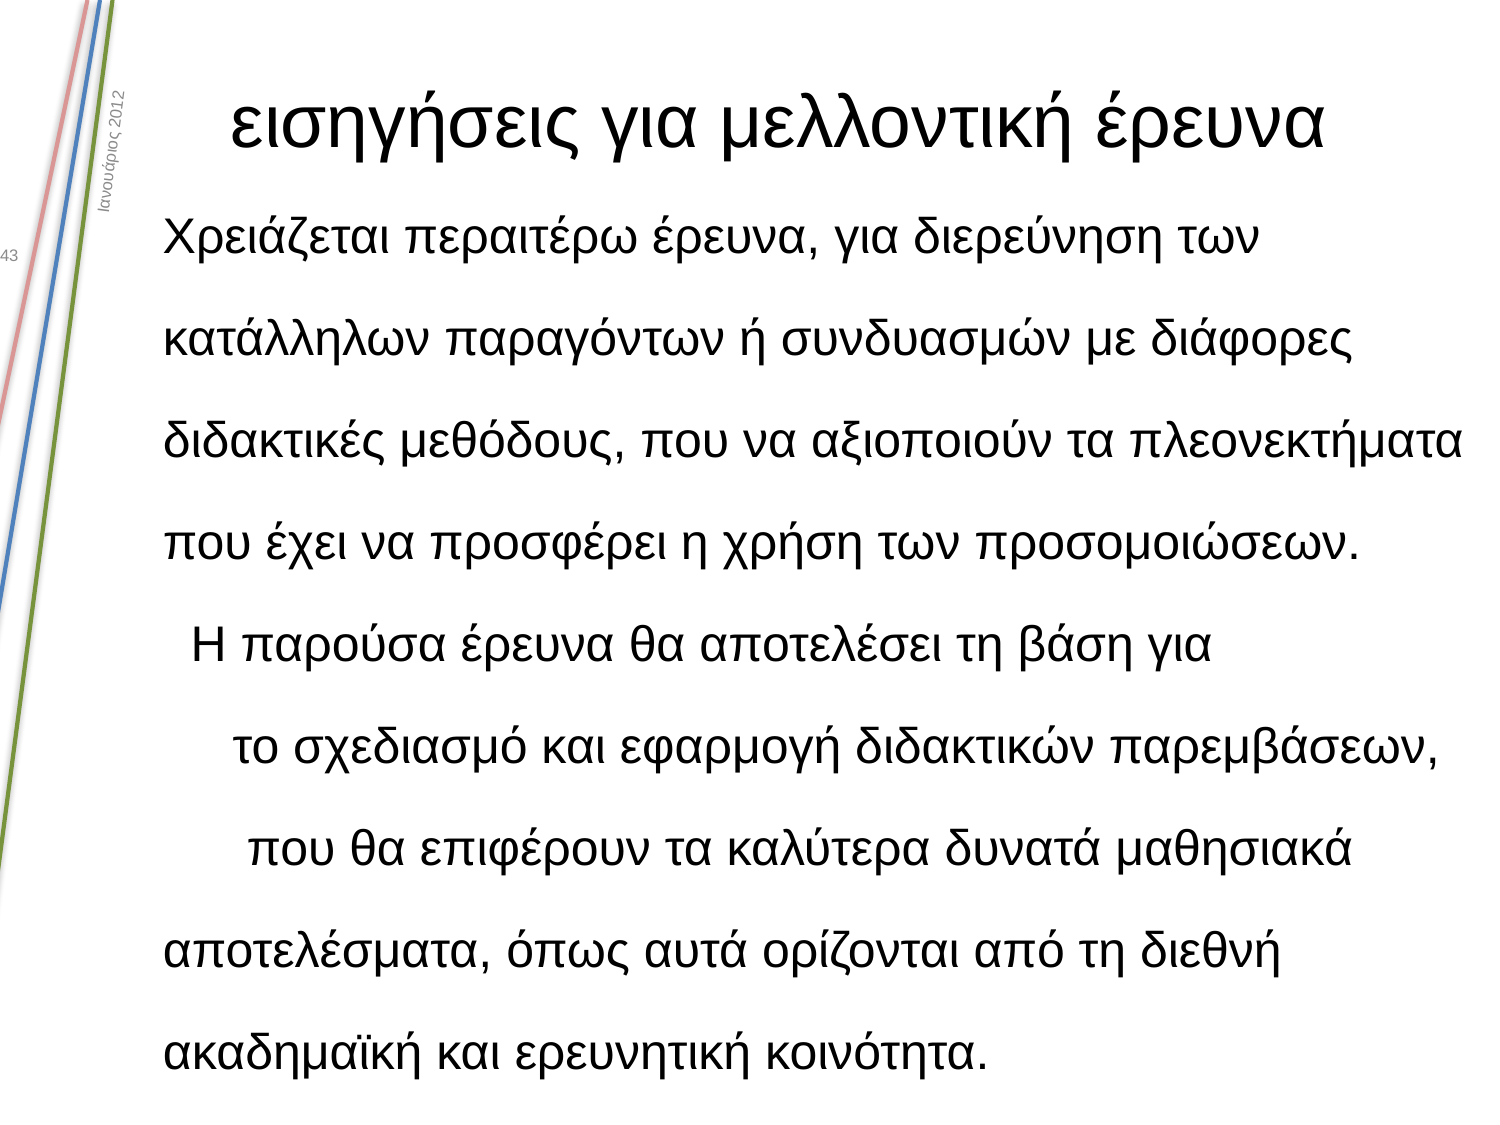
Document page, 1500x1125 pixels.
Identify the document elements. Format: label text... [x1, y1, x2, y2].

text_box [0, 412, 526, 538]
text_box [0, 281, 382, 394]
footer Ιανουάριος 2012 [75, 0, 160, 185]
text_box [0, 187, 276, 279]
list Χρειάζεται περαιτέρω έρευνα, για διερεύνηση των κατάλληλων παραγόντων ή συνδυασμών με διάφορες διδακτικές μεθόδους, που να αξιοποιούν τα πλεονεκτήματα που έχει να προσφέρει η χρήση των προσομοιώσεων. Η παρούσα έρευνα θα αποτελέσει τη βάση για το σχεδιασμό και εφαρμογή διδακτικών παρεμβάσεων, που θα επιφέρουν τα καλύτερα δυνατά μαθησιακά αποτελέσματα, όπως αυτά ορίζονται από τη διεθνή ακαδημαϊκή και ερευνητική κοινότητα. [91, 153, 1500, 951]
title εισηγήσεις για μελλοντική έρευνα [141, 68, 1455, 153]
